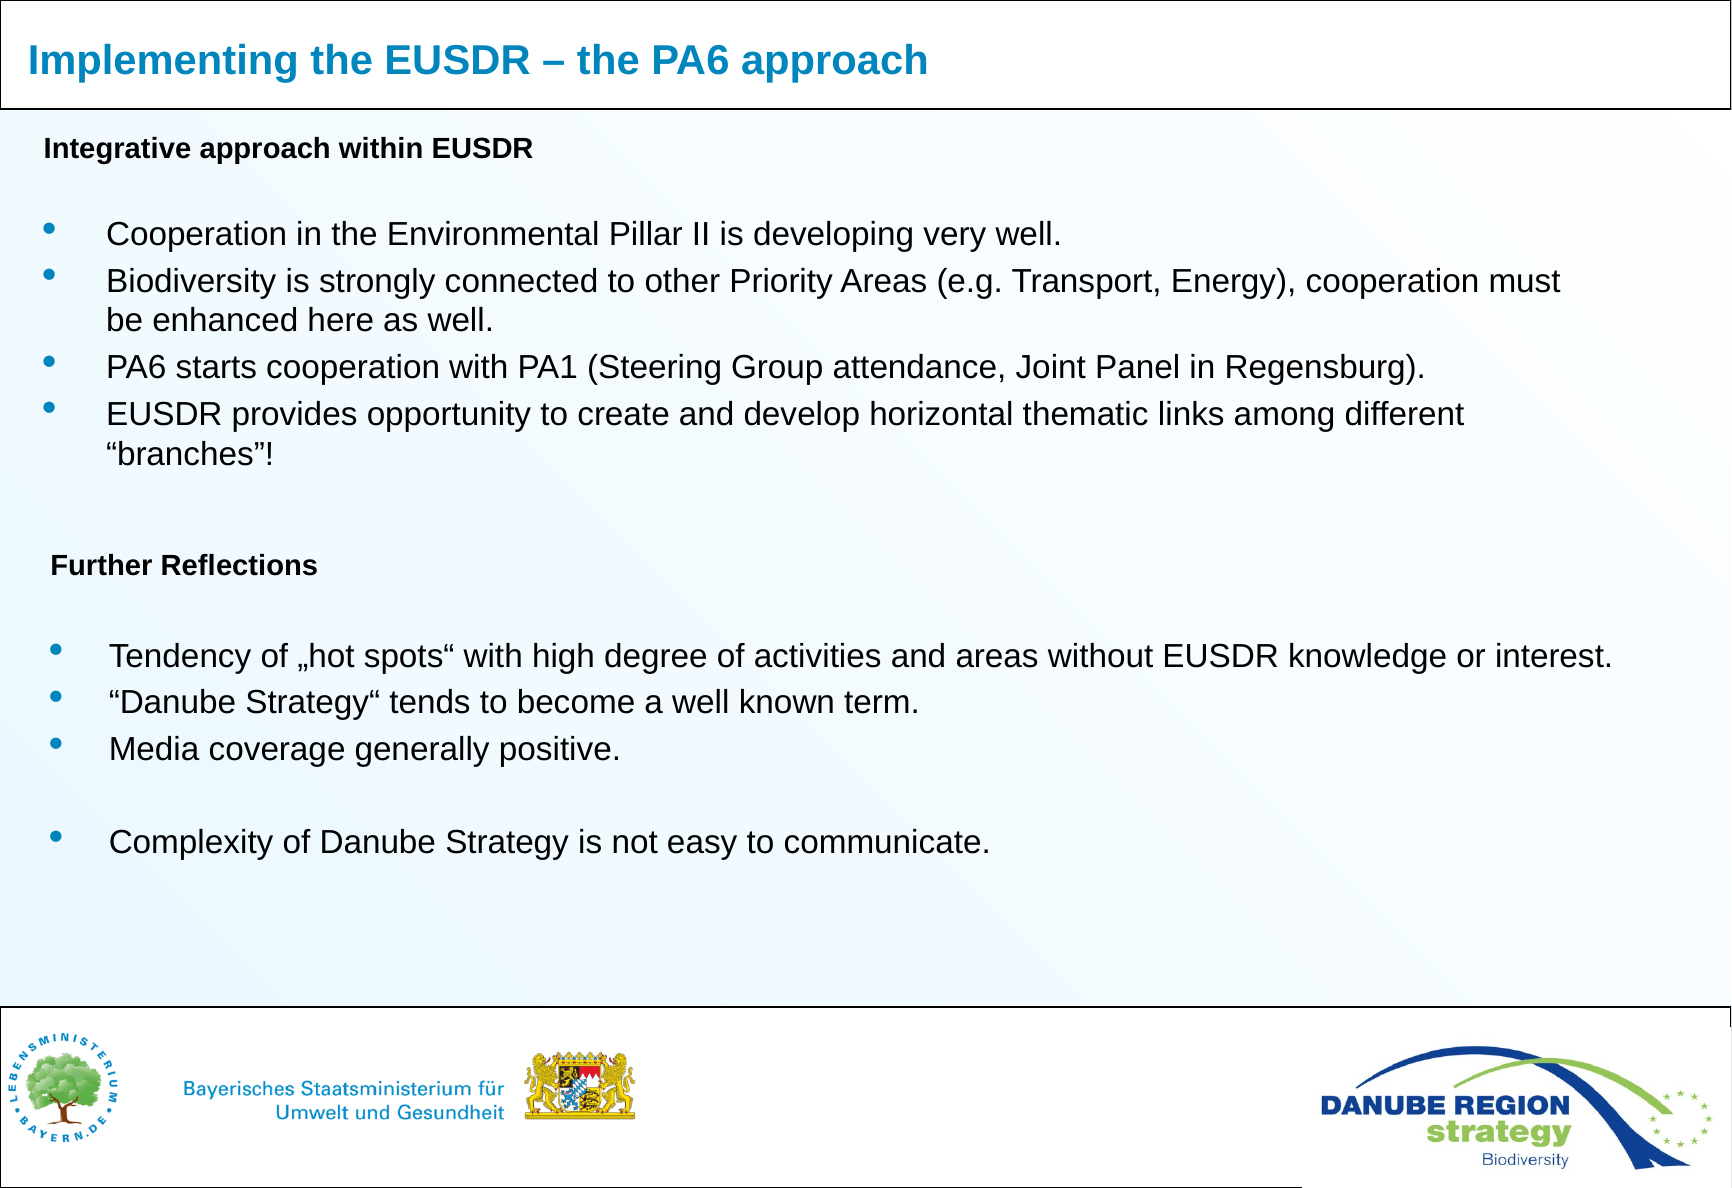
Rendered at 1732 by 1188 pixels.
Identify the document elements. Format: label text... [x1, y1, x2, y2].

text_box [0, 1007, 1732, 1188]
text_box Further Reflections Tendency of „hot spots“ with high degree of activities and areas without EUSDR knowledge or interest. “Danube Strategy“ tends to become a well known term. Media coverage generally positive. Complexity of Danube Strategy is not easy to communicate. [50, 545, 1622, 907]
picture [0, 1026, 141, 1149]
text_box Implementing the EUSDR – the PA6 approach [0, 0, 1732, 110]
picture [168, 1025, 642, 1143]
text_box Integrative approach within EUSDR Cooperation in the Environmental Pillar II is developing very well. Biodiversity is strongly connected to other Priority Areas (e.g. Transport, Energy), cooperation must be enhanced here as well. PA6 starts cooperation with PA1 (Steering Group attendance, Joint Panel in Regensburg). EUSDR provides opportunity to create and develop horizontal thematic links among different “branches”! [26, 121, 1622, 830]
picture [1302, 1026, 1732, 1188]
